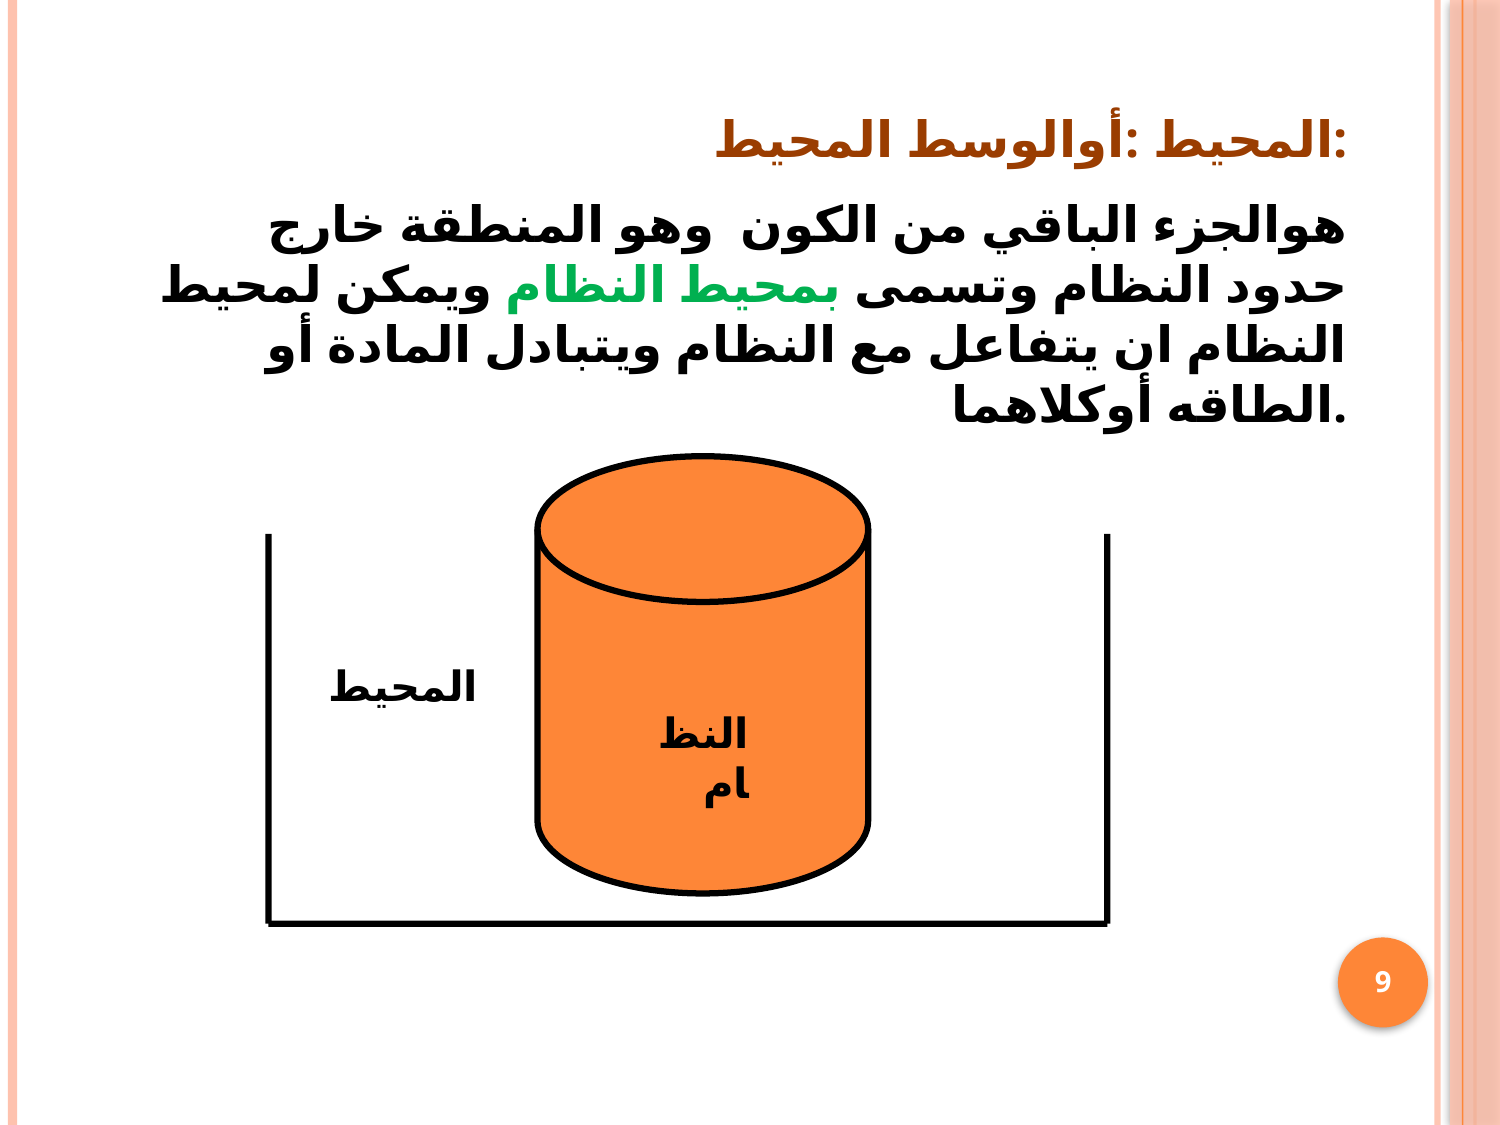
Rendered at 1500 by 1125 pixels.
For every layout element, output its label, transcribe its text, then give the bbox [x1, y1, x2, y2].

text_box النظام [637, 699, 764, 815]
slide_number 9 [1333, 940, 1434, 1027]
text_box المحيط :أوالوسط المحيط: هوالجزء الباقي من الكون وهو المنطقة خارج حدود النظام وتسمى بمحيط النظام ويمكن لمحيط النظام ان يتفاعل مع النظام ويتبادل المادة أو الطاقه أوكلاهما. [125, 99, 1363, 440]
text_box [537, 456, 869, 894]
text_box المحيط [303, 652, 493, 717]
